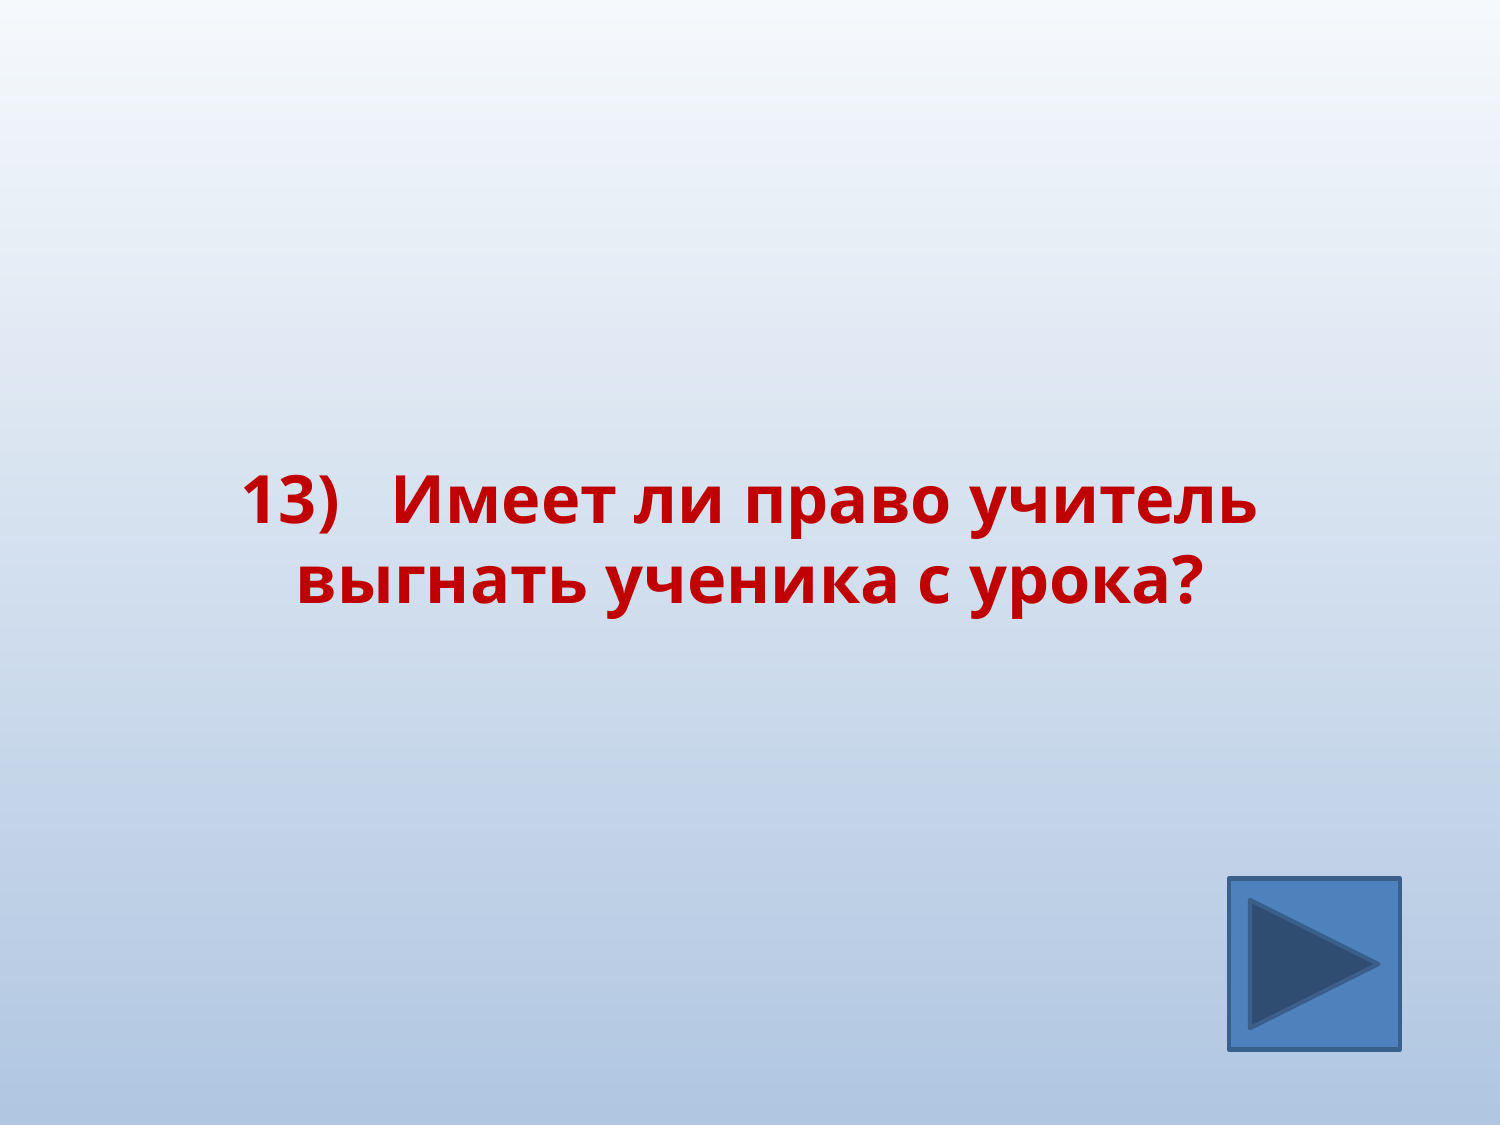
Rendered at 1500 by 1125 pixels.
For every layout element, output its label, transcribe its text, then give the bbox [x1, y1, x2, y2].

list 13) Имеет ли право учитель выгнать ученика с урока? [75, 262, 1425, 1005]
text_box [1227, 876, 1402, 1052]
